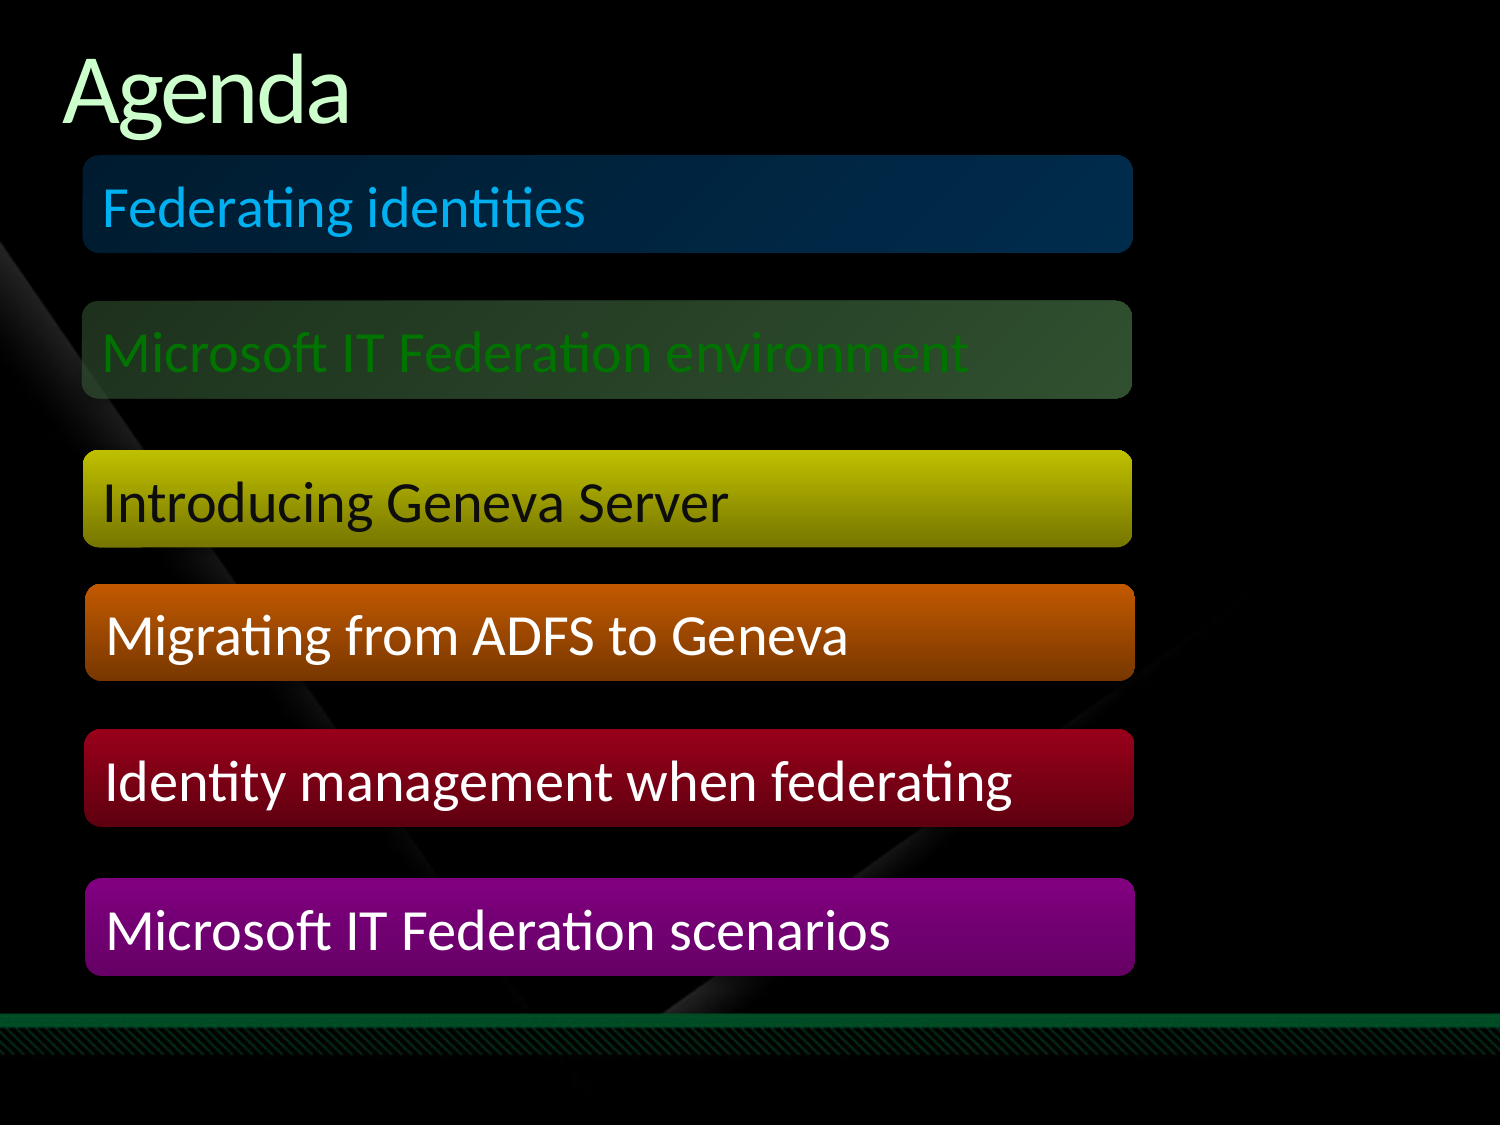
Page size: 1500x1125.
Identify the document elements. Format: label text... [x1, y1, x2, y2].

picture [0, 0, 1500, 1125]
text_box Migrating from ADFS to Geneva [85, 583, 1136, 682]
title Agenda [62, 37, 1438, 147]
text_box Introducing Geneva Server [82, 450, 1133, 548]
text_box Identity management when federating [84, 729, 1135, 827]
text_box Federating identities [82, 155, 1133, 253]
text_box Microsoft IT Federation environment [81, 300, 1132, 399]
text_box Microsoft IT Federation scenarios [85, 878, 1136, 976]
